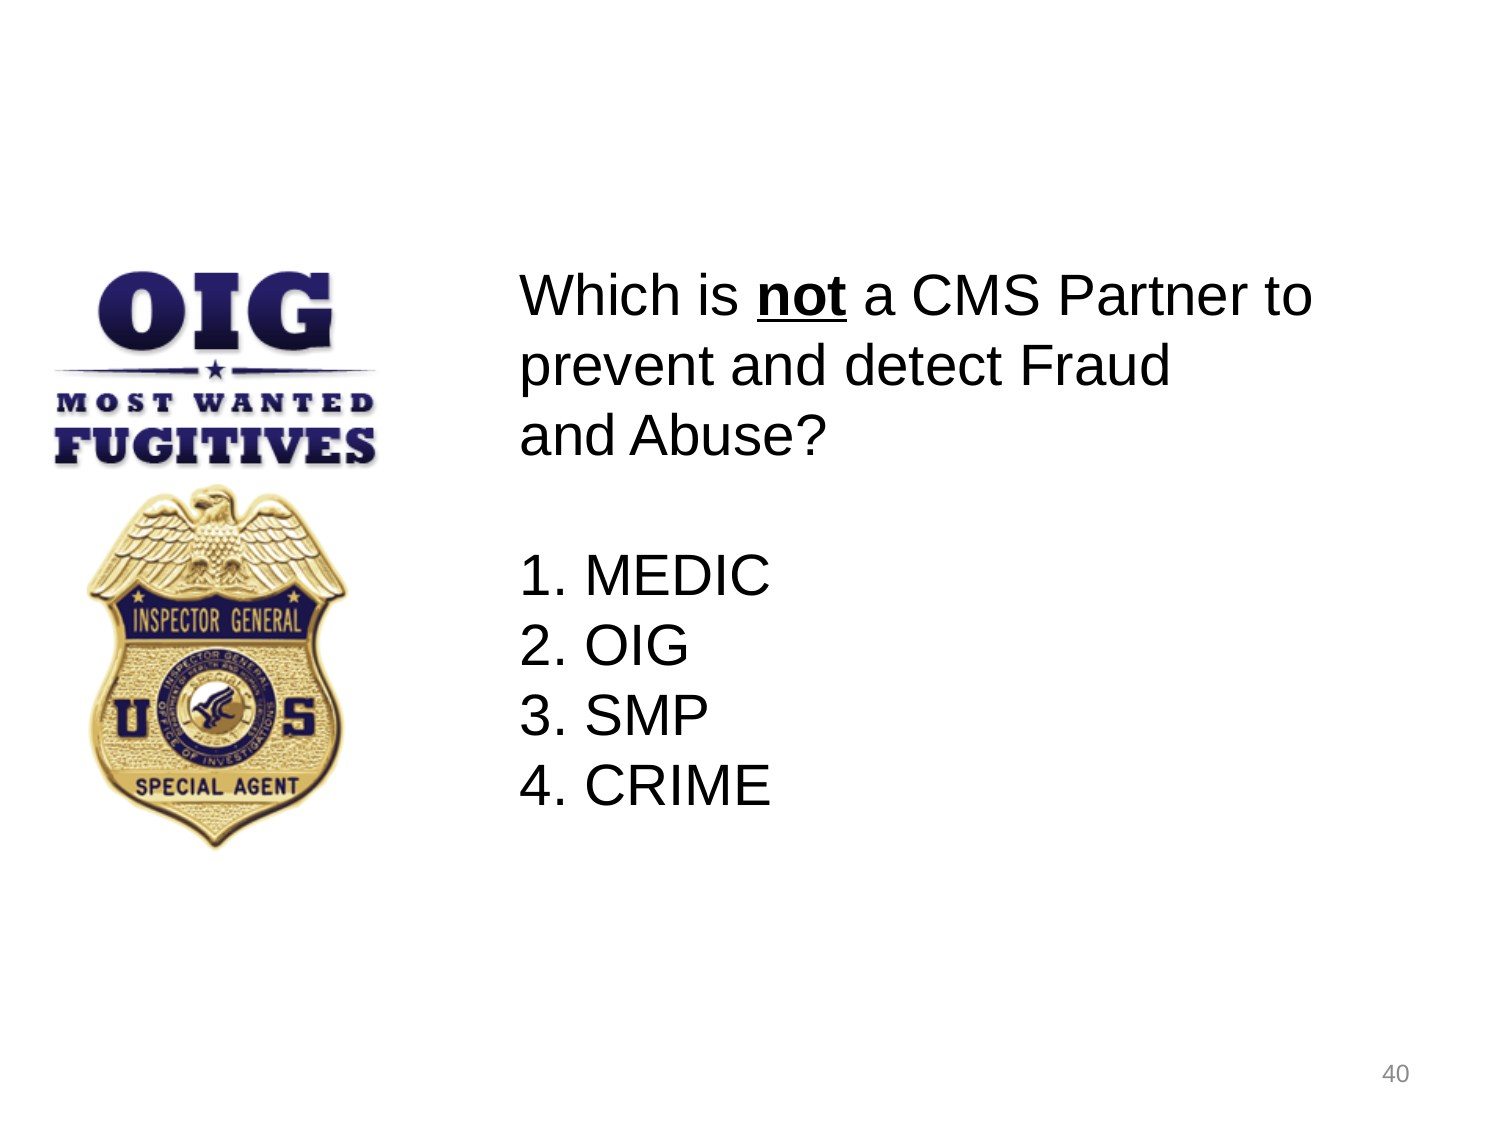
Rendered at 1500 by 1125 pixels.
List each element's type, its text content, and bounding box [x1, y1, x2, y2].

picture [43, 262, 388, 859]
slide_number 40 [1074, 1042, 1425, 1103]
title Which is not a CMS Partner to prevent and detect Fraud and Abuse? 1. MEDIC 2. OIG 3. SMP 4. CRIME [504, 269, 1332, 805]
